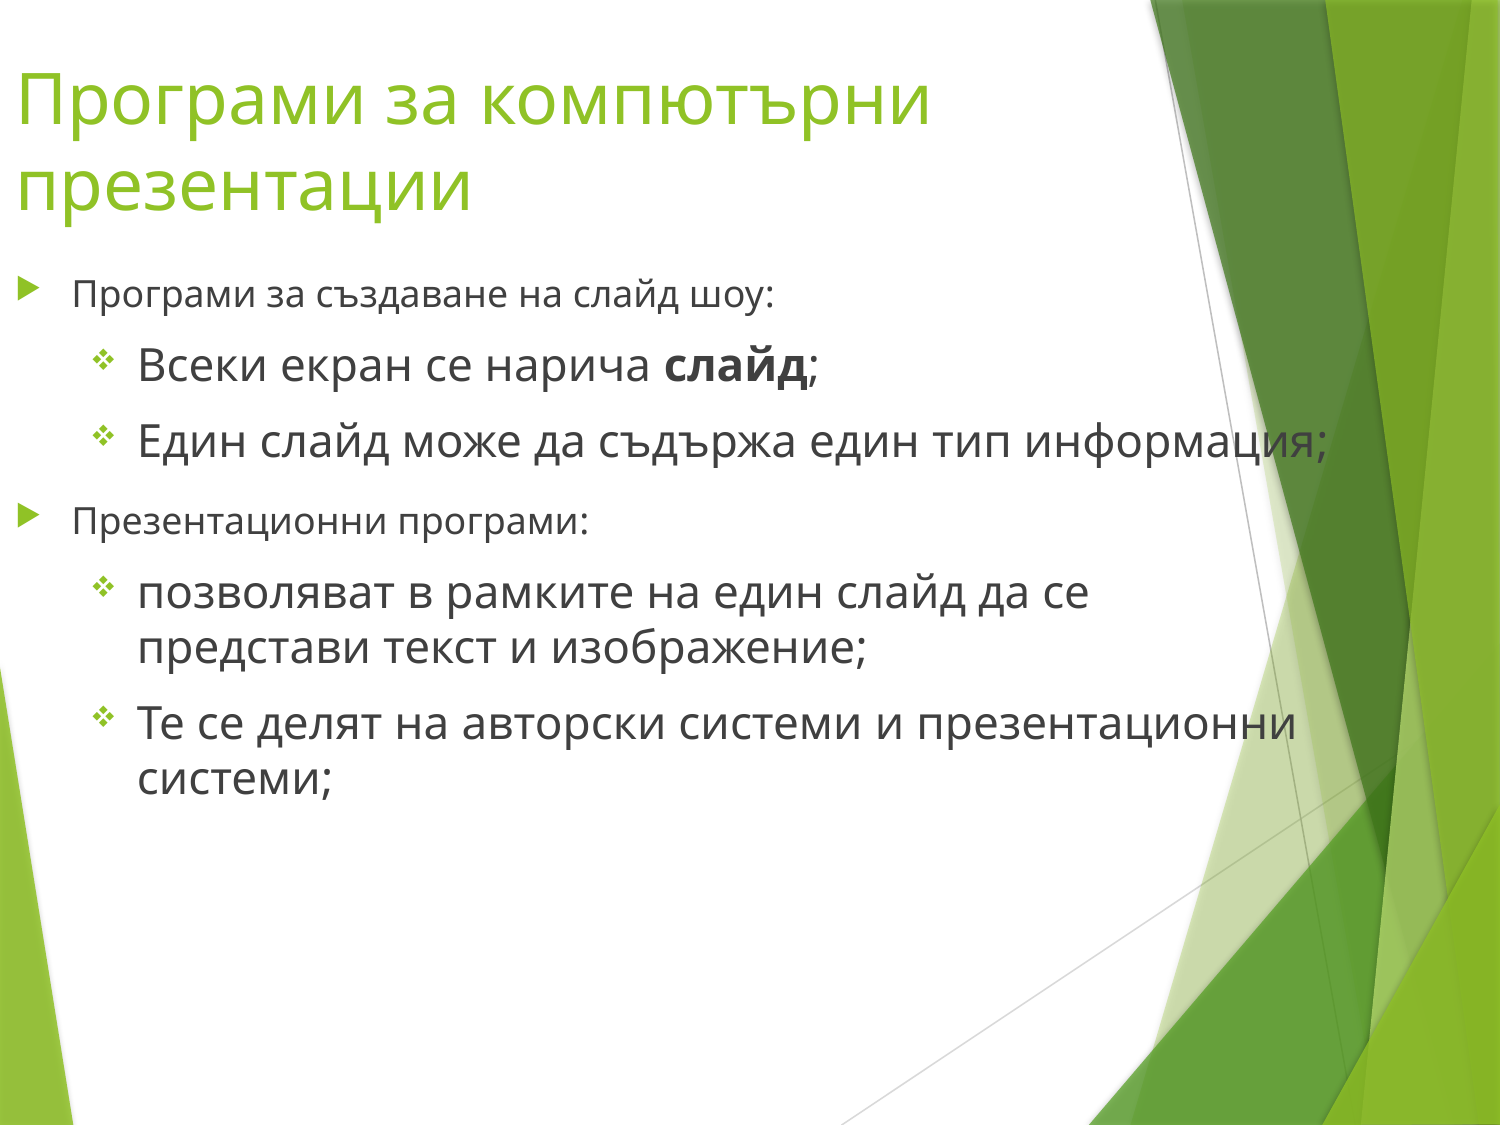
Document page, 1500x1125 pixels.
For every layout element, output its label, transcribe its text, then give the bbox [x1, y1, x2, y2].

list Програми за създаване на слайд шоу: Всеки екран се нарича слайд; Един слайд може да съдържа един тип информация; Презентационни програми: позволяват в рамките на един слайд да се представи текст и изображение; Те се делят на авторски системи и презентационни системи; [0, 262, 1350, 1006]
title Програми за компютърни презентации [0, 45, 1350, 233]
